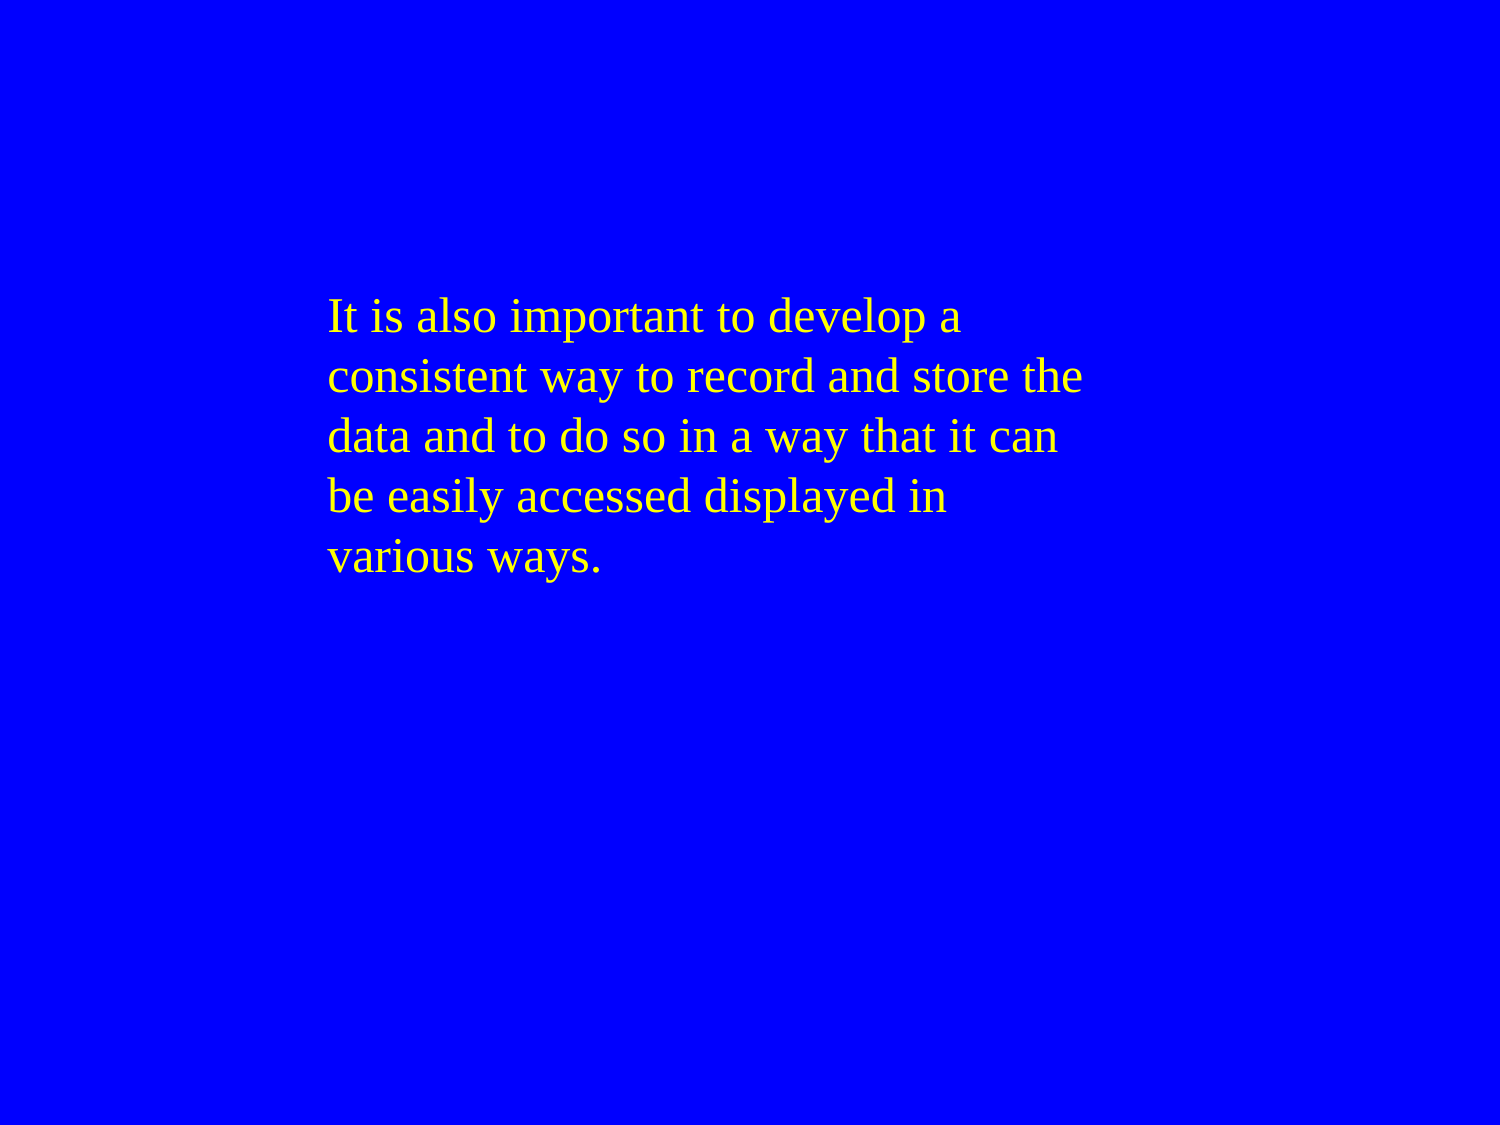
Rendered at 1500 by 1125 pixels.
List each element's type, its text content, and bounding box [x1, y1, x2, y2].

text_box It is also important to develop a consistent way to record and store the data and to do so in a way that it can be easily accessed displayed in various ways. [312, 274, 1100, 590]
